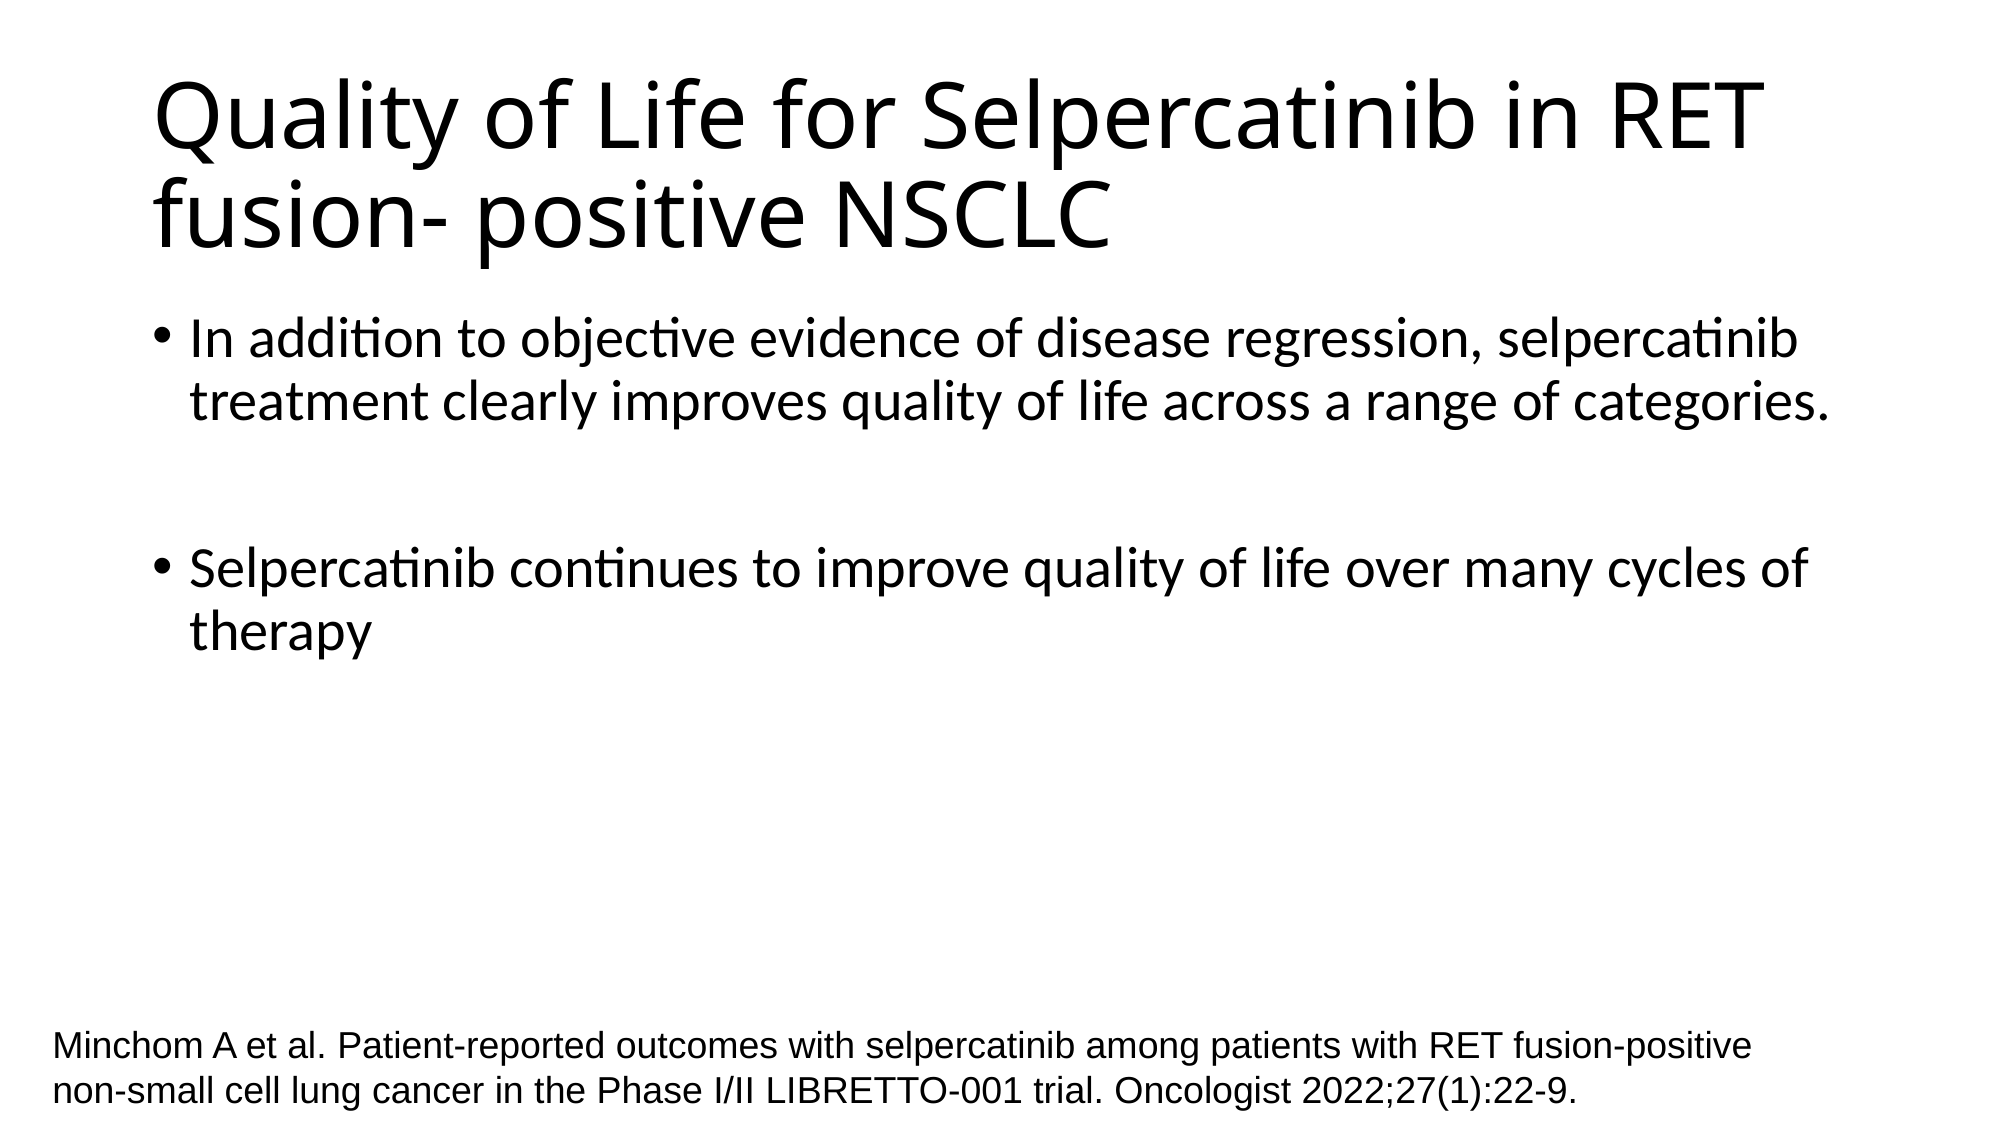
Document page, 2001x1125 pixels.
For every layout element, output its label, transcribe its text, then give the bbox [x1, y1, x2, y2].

text_box Minchom A et al. Patient-reported outcomes with selpercatinib among patients with RET fusion-positive non-small cell lung cancer in the Phase I/II LIBRETTO-001 trial. Oncologist 2022;27(1):22-9. [37, 1013, 1794, 1118]
title Quality of Life for Selpercatinib in RET fusion- positive NSCLC [137, 59, 1863, 278]
list In addition to objective evidence of disease regression, selpercatinib treatment clearly improves quality of life across a range of categories. Selpercatinib continues to improve quality of life over many cycles of therapy [137, 299, 1863, 1014]
